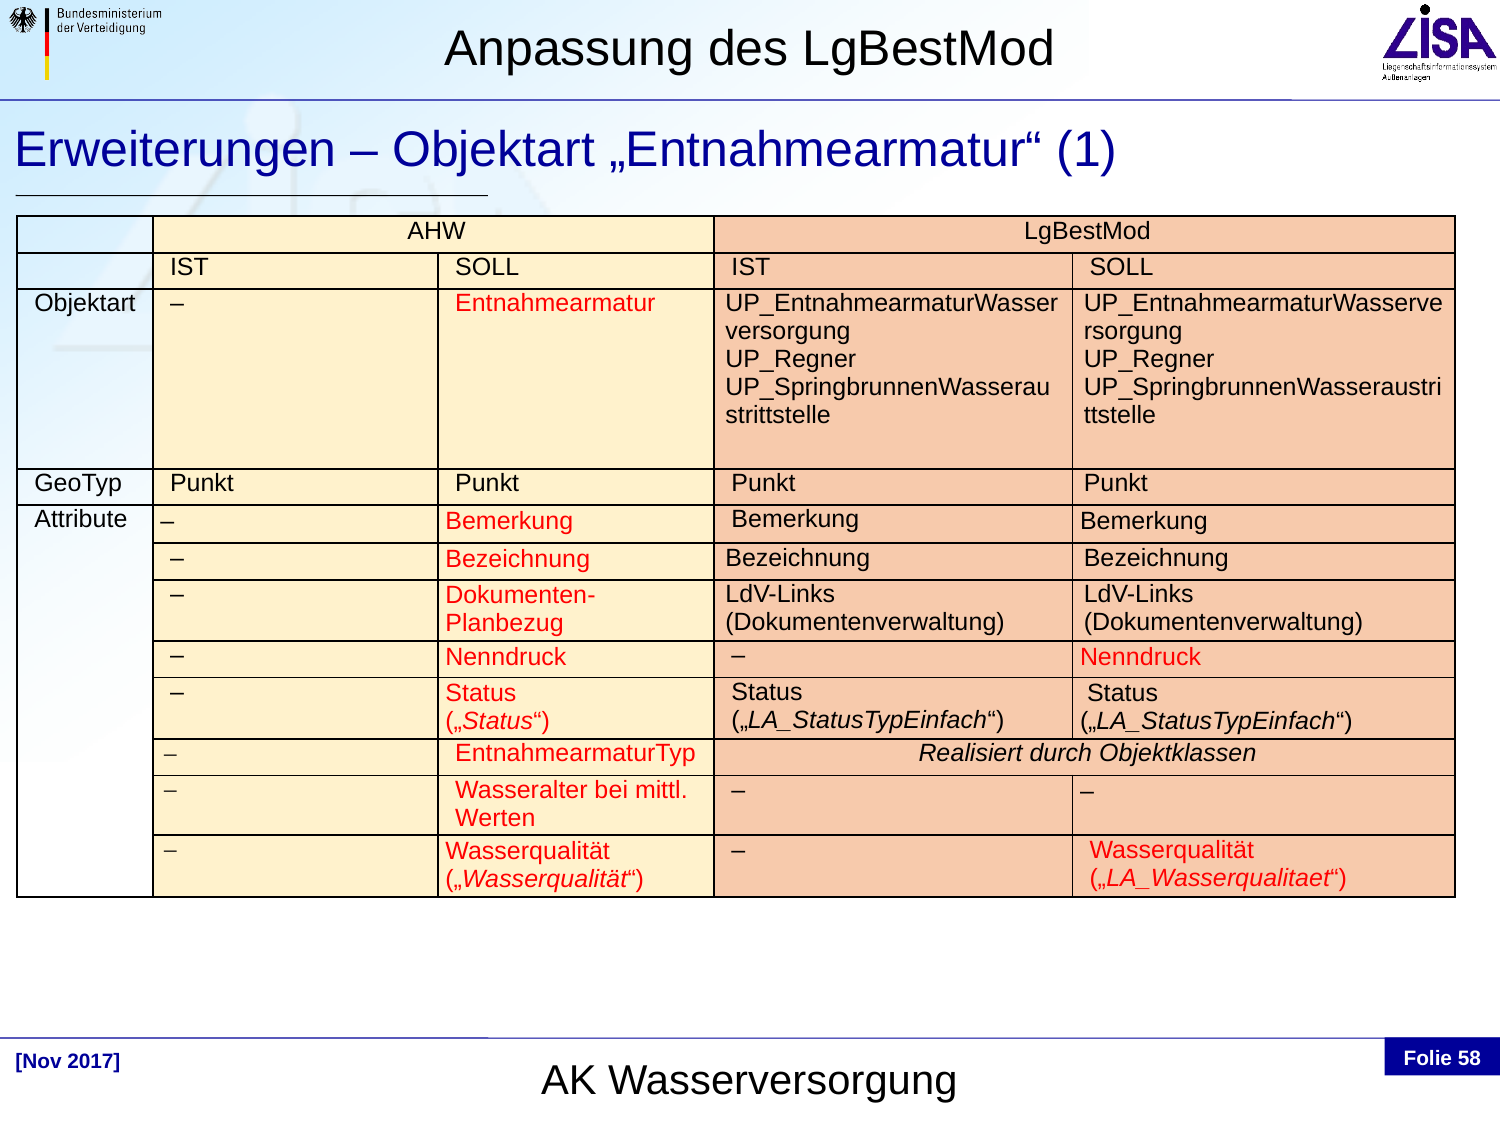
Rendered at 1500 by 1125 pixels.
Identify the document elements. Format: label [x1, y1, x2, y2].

table_cell [439, 642, 713, 677]
table_cell [715, 740, 1454, 775]
table_cell [154, 836, 437, 896]
table_cell [1073, 470, 1454, 504]
table_cell [1073, 254, 1454, 288]
table_cell [439, 678, 713, 738]
table_cell [154, 642, 437, 677]
table_cell [439, 776, 713, 834]
table_cell [154, 740, 437, 775]
table_cell [715, 836, 1072, 896]
table_cell [439, 740, 713, 775]
table_cell [715, 544, 1072, 579]
table_cell [1073, 506, 1454, 542]
table_cell [18, 506, 152, 896]
picture [0, 0, 1089, 99]
table_cell [1073, 290, 1454, 468]
table_cell [715, 776, 1072, 834]
table_cell [715, 642, 1072, 677]
text_box [0, 108, 1500, 184]
table_cell [715, 254, 1072, 288]
table_cell [439, 290, 713, 468]
table_cell [715, 290, 1072, 468]
table_cell [154, 678, 437, 738]
table_cell [154, 254, 437, 288]
table_cell [439, 254, 713, 288]
picture [0, 184, 1089, 762]
table_cell [1073, 581, 1454, 640]
table_cell [154, 544, 437, 579]
table_header [715, 217, 1454, 252]
table_cell [715, 506, 1072, 542]
table_cell [715, 678, 1072, 738]
table_cell [439, 470, 713, 504]
picture [1382, 3, 1497, 83]
table_cell [1073, 642, 1454, 677]
table_cell [439, 581, 713, 640]
table_cell [439, 544, 713, 579]
table_cell [439, 836, 713, 896]
table_cell [1073, 776, 1454, 834]
table_cell [18, 290, 152, 468]
table_cell [1073, 836, 1454, 896]
table_cell [18, 254, 152, 288]
table_cell [439, 506, 713, 542]
table_cell [154, 776, 437, 834]
table_header [18, 217, 152, 252]
table_cell [154, 581, 437, 640]
table_cell [715, 470, 1072, 504]
table_cell [154, 290, 437, 468]
table_cell [1073, 544, 1454, 579]
table_cell [18, 470, 152, 504]
table_cell [154, 506, 437, 542]
table_cell [154, 470, 437, 504]
table_cell [1073, 678, 1454, 738]
table_header [154, 217, 713, 252]
picture [0, 101, 1089, 108]
table_cell [715, 581, 1072, 640]
